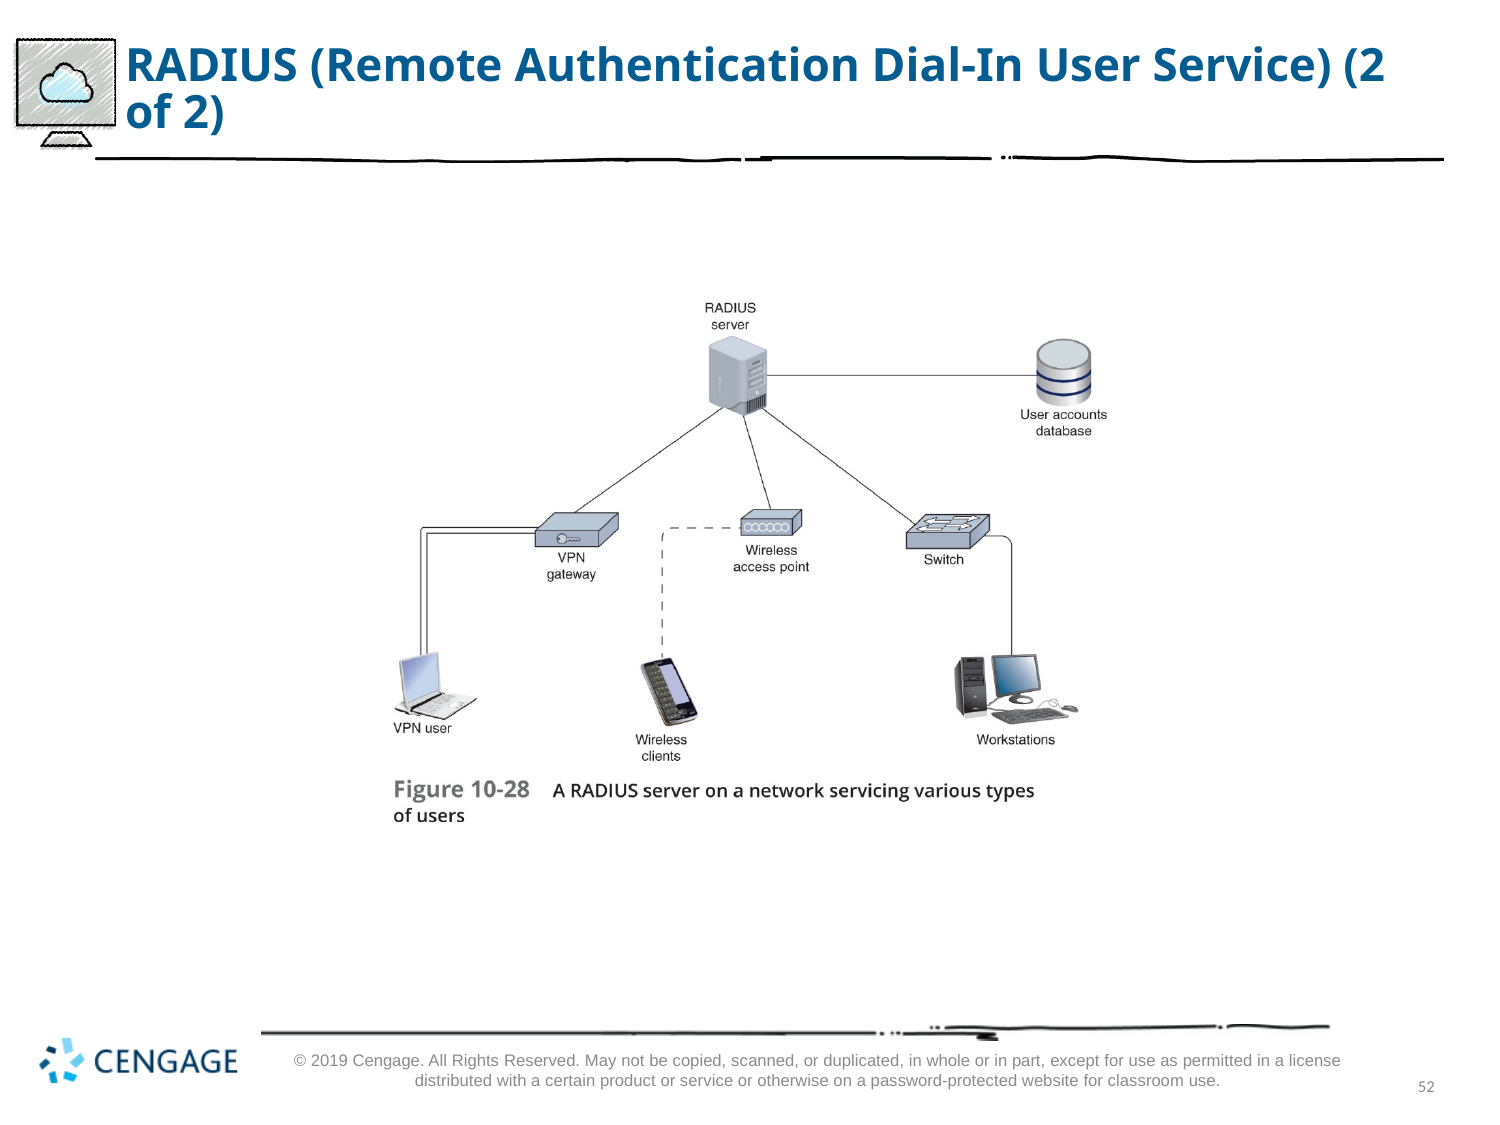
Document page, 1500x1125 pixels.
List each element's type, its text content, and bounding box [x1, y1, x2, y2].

picture [19, 1024, 250, 1096]
footer © 2019 Cengage. All Rights Reserved. May not be copied, scanned, or duplicated, in whole or in part, except for use as permitted in a license distributed with a certain product or service or otherwise on a password-protected website for classroom use. [262, 1050, 1375, 1091]
title RADIUS (Remote Authentication Dial-In User Service) (2 of 2) [125, 66, 1442, 116]
picture [390, 300, 1110, 825]
picture [261, 1024, 1331, 1041]
picture [95, 155, 1444, 163]
picture [13, 36, 117, 151]
